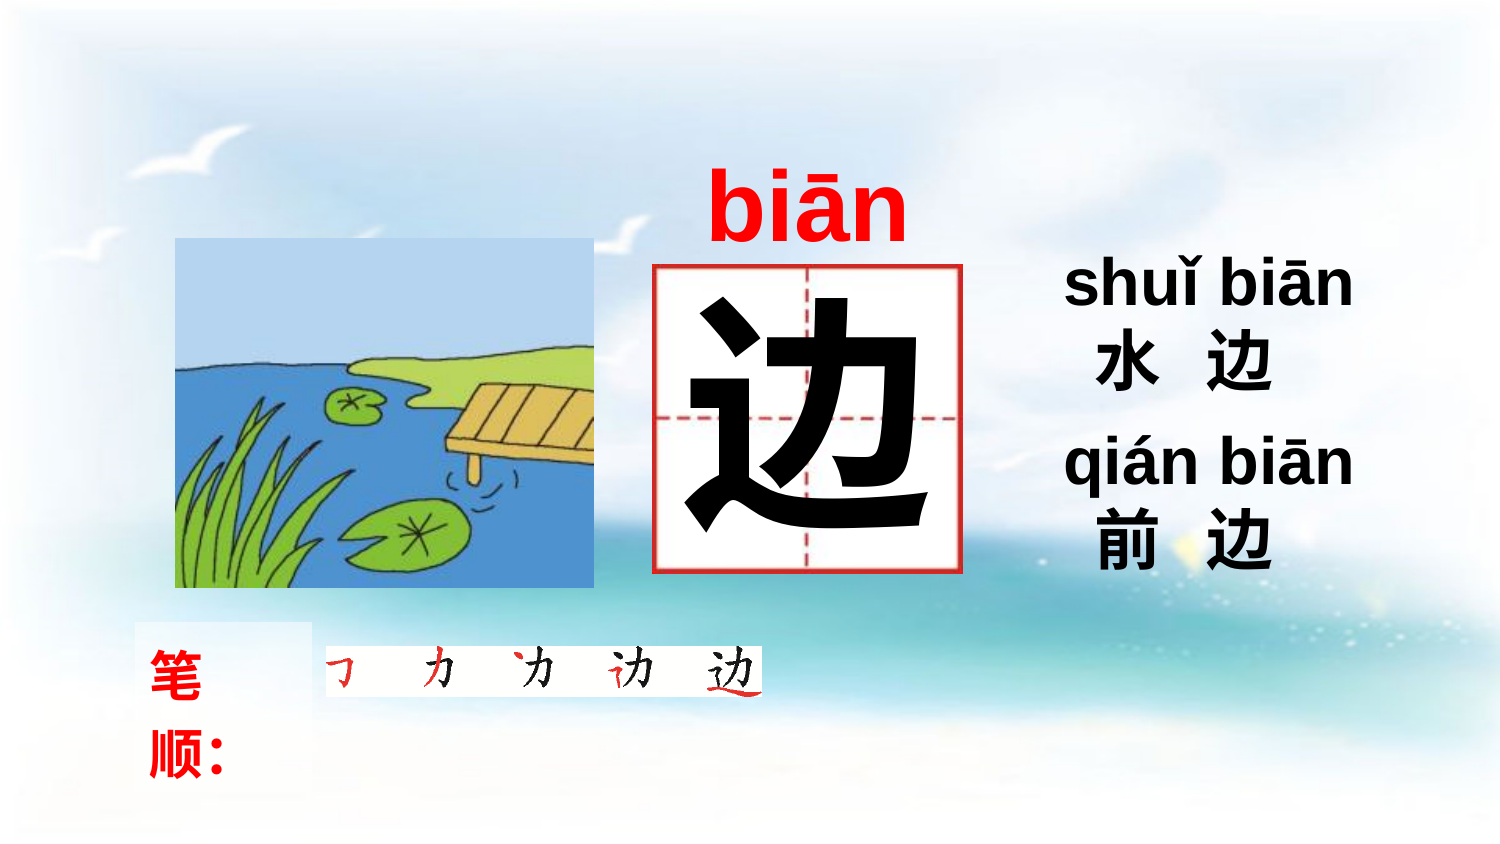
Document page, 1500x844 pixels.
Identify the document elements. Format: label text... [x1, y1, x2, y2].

text_box shuǐ biān 水 边 [1048, 231, 1371, 406]
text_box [652, 250, 963, 575]
text_box 笔顺： [134, 621, 312, 793]
text_box biān [690, 133, 926, 249]
text_box qián biān 前 边 [1048, 410, 1371, 586]
picture [0, 0, 1500, 844]
